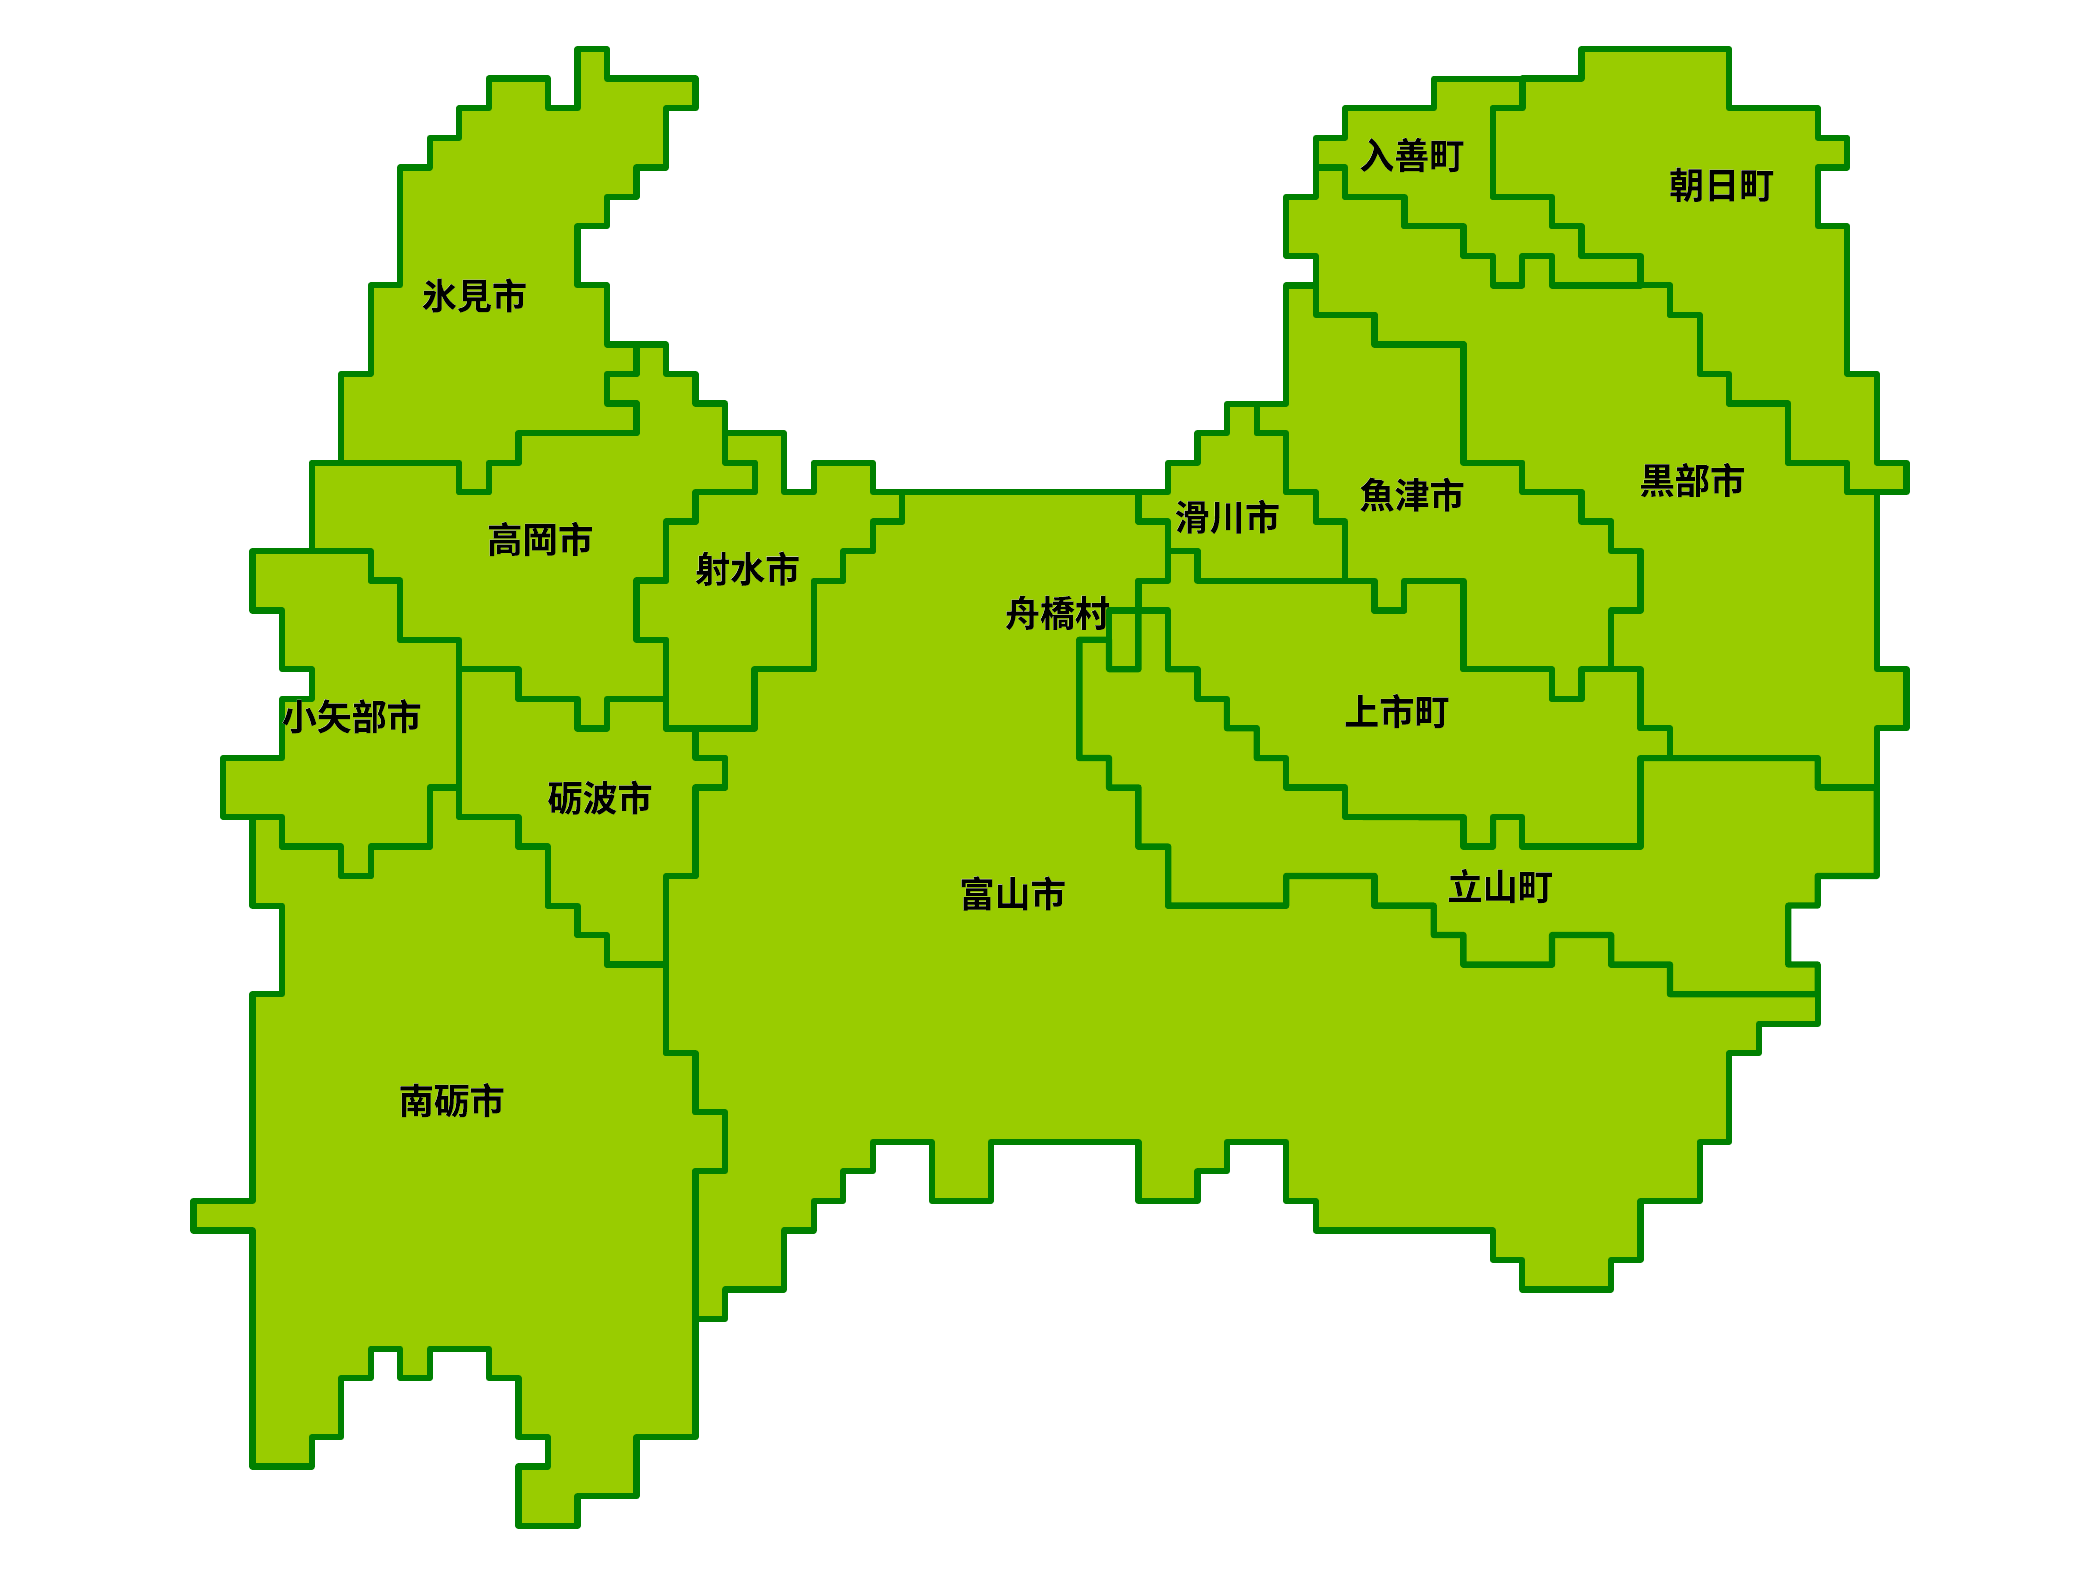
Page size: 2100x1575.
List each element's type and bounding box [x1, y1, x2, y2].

text_box [1005, 595, 1110, 631]
text_box [1175, 499, 1280, 535]
text_box [1640, 462, 1745, 498]
text_box [1359, 477, 1464, 513]
text_box [1345, 693, 1449, 729]
text_box [1359, 137, 1464, 173]
text_box [1669, 167, 1774, 203]
text_box [547, 779, 652, 815]
text_box [193, 48, 1907, 1526]
text_box [400, 1082, 504, 1118]
text_box [961, 875, 1066, 911]
text_box [695, 550, 800, 587]
text_box [422, 277, 527, 313]
text_box [488, 521, 593, 557]
text_box [1448, 868, 1553, 904]
text_box [282, 698, 421, 734]
